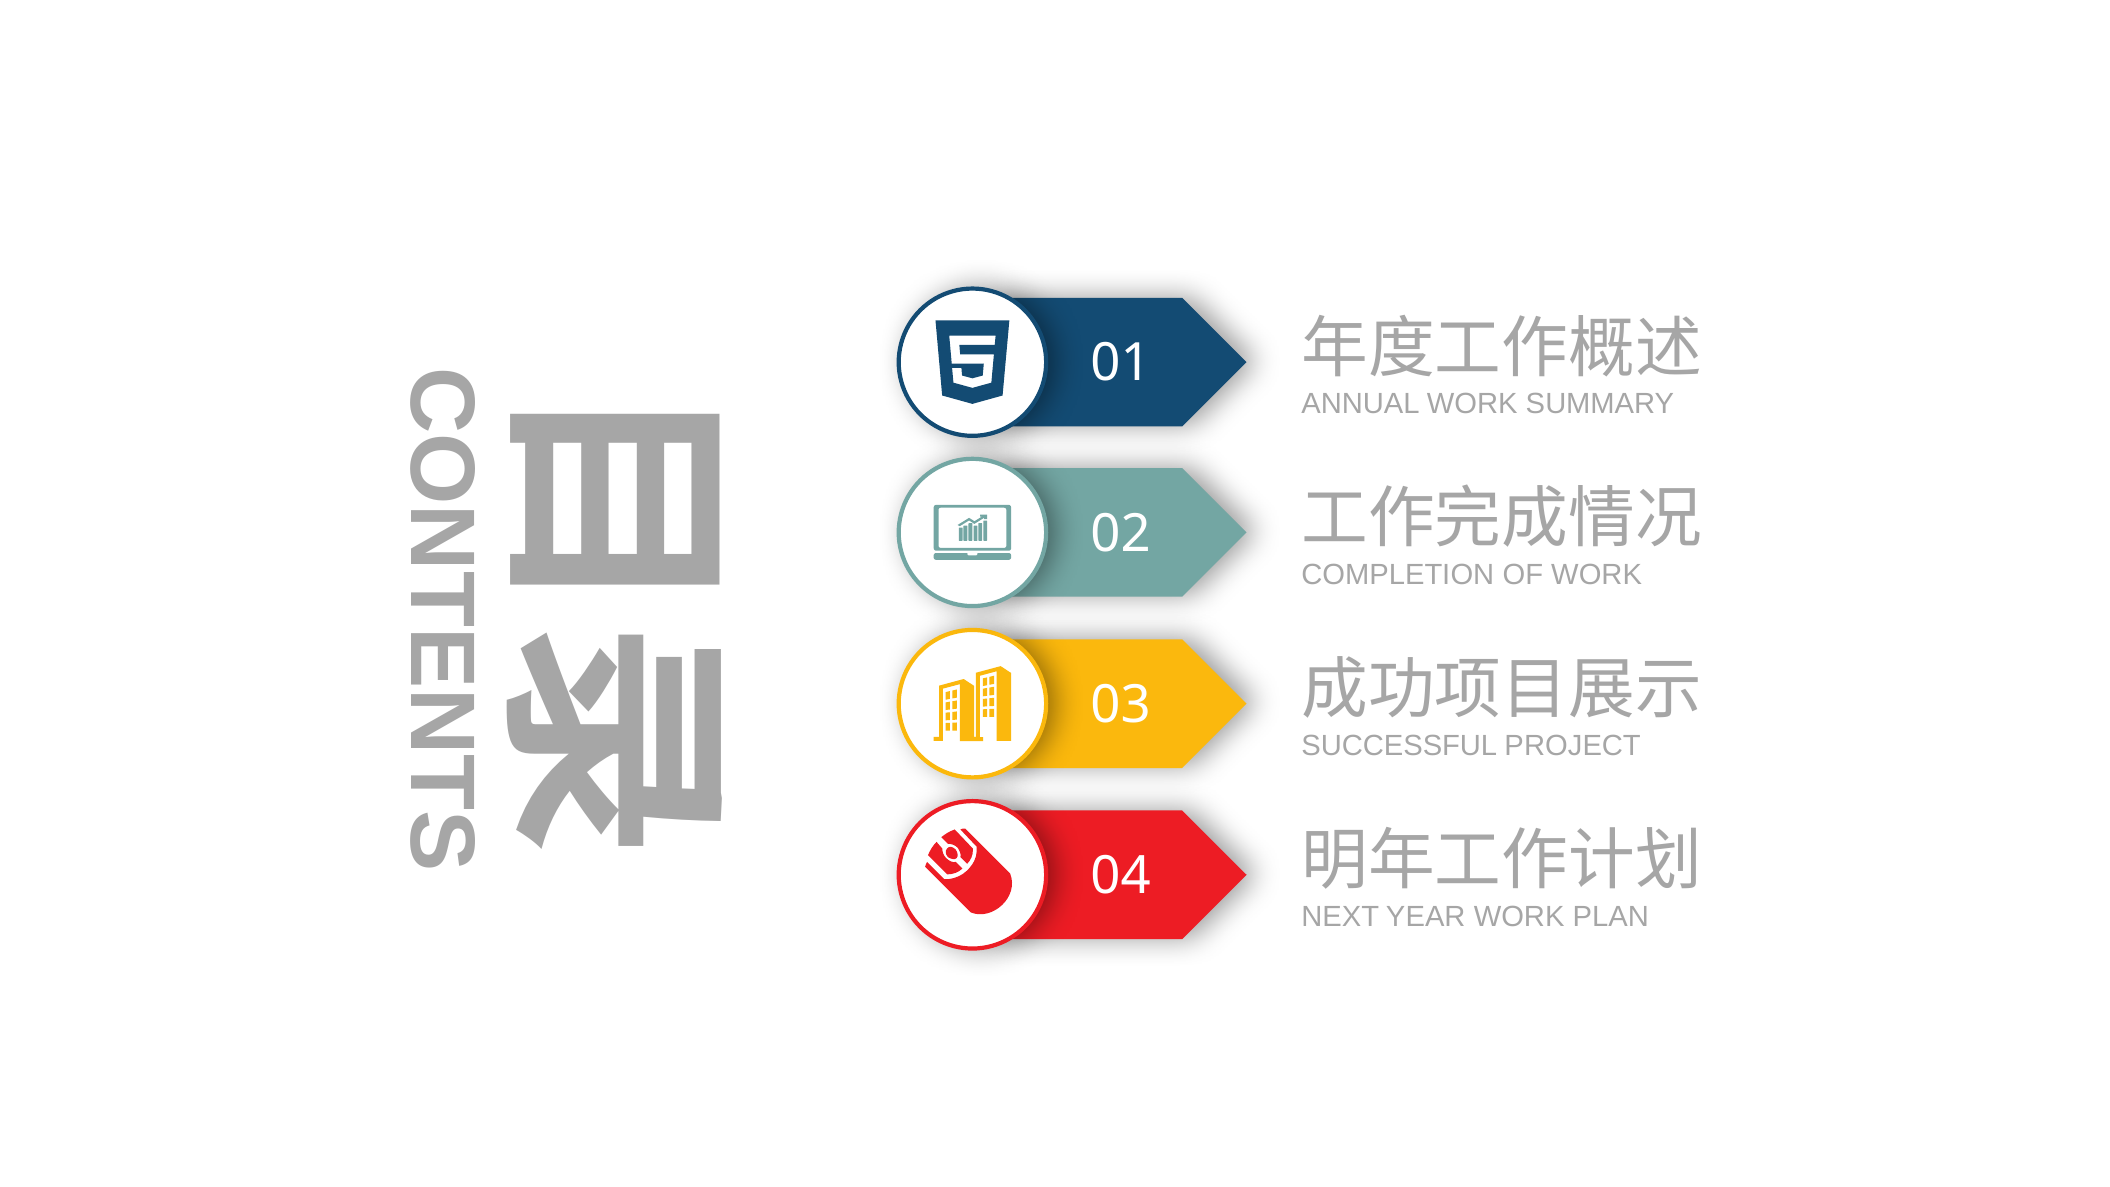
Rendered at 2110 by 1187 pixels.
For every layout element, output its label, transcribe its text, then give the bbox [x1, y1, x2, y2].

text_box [898, 458, 1047, 607]
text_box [898, 801, 1047, 949]
text_box 明年工作计划 NEXT YEAR WORK PLAN [1301, 817, 1746, 933]
text_box 成功项目展示 SUCCESSFUL PROJECT [1301, 646, 1746, 762]
text_box 04 [1049, 810, 1247, 940]
text_box 03 [1049, 639, 1247, 769]
text_box 01 [1049, 297, 1247, 427]
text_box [898, 288, 1047, 436]
text_box 工作完成情况 COMPLETION OF WORK [1301, 474, 1746, 590]
text_box CONTENTS [393, 349, 504, 891]
text_box 年度工作概述 ANNUAL WORK SUMMARY [1301, 304, 1746, 420]
text_box 02 [1050, 468, 1247, 597]
text_box 目录 [480, 308, 771, 932]
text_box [898, 629, 1047, 778]
